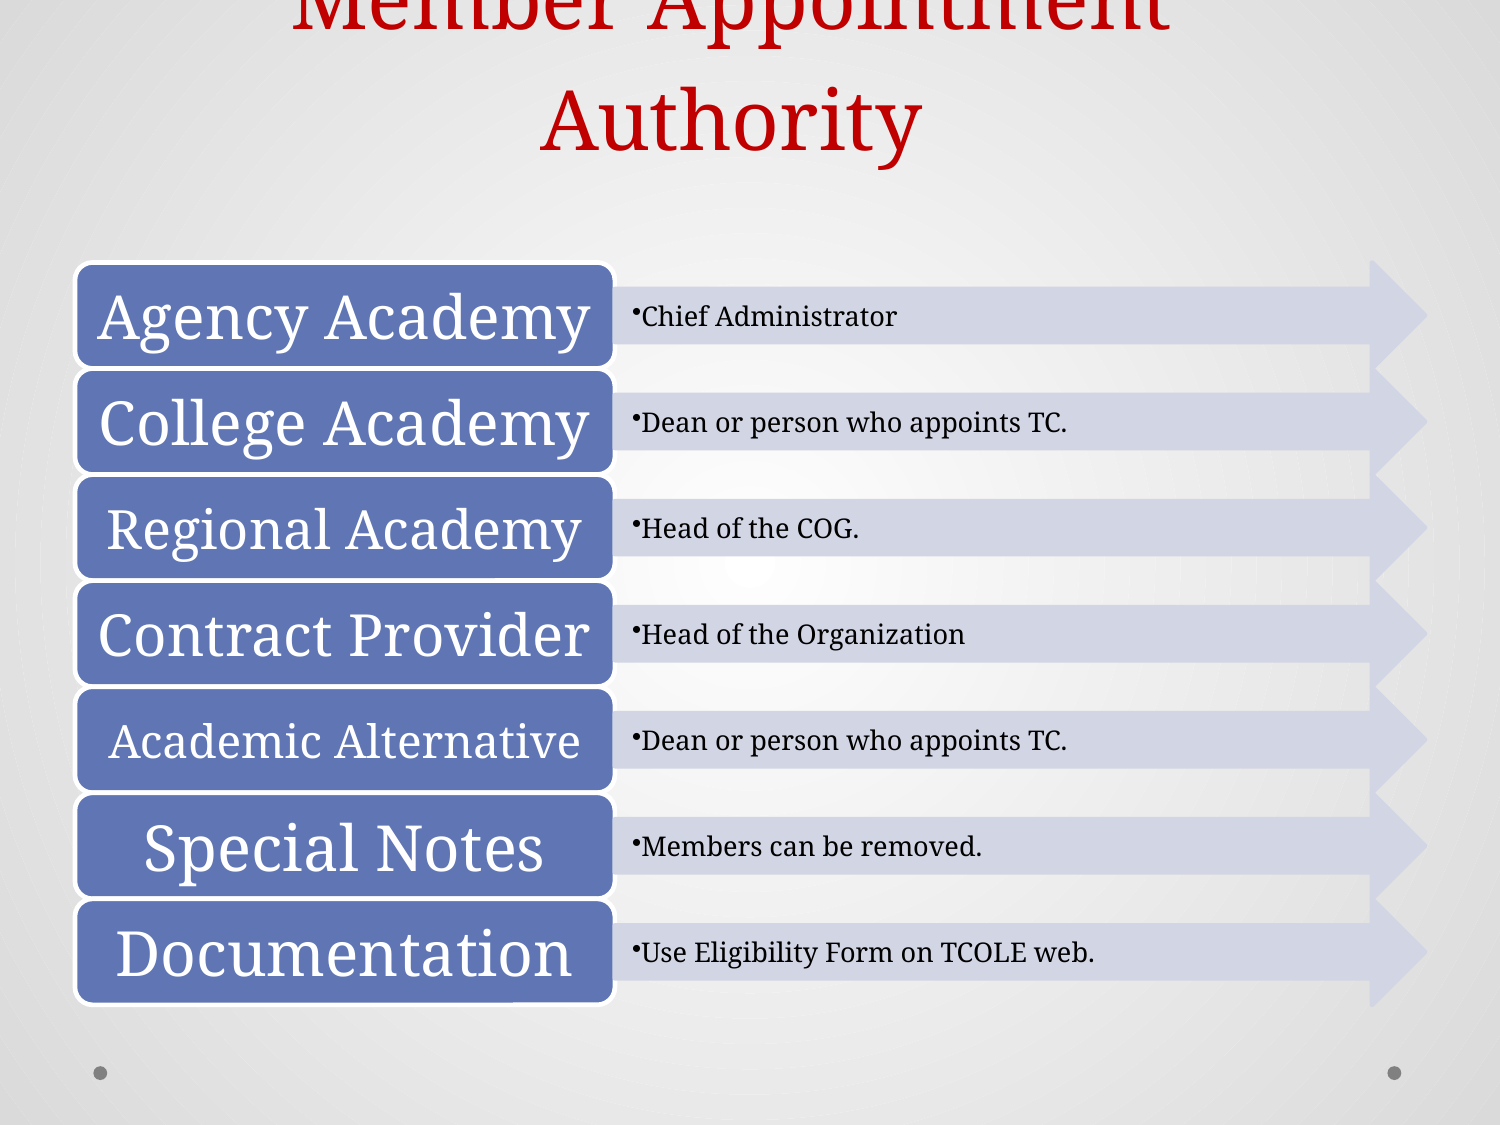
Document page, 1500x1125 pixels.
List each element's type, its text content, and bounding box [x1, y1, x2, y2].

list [74, 262, 1426, 1006]
title Member Appointment Authority [75, 62, 1388, 175]
